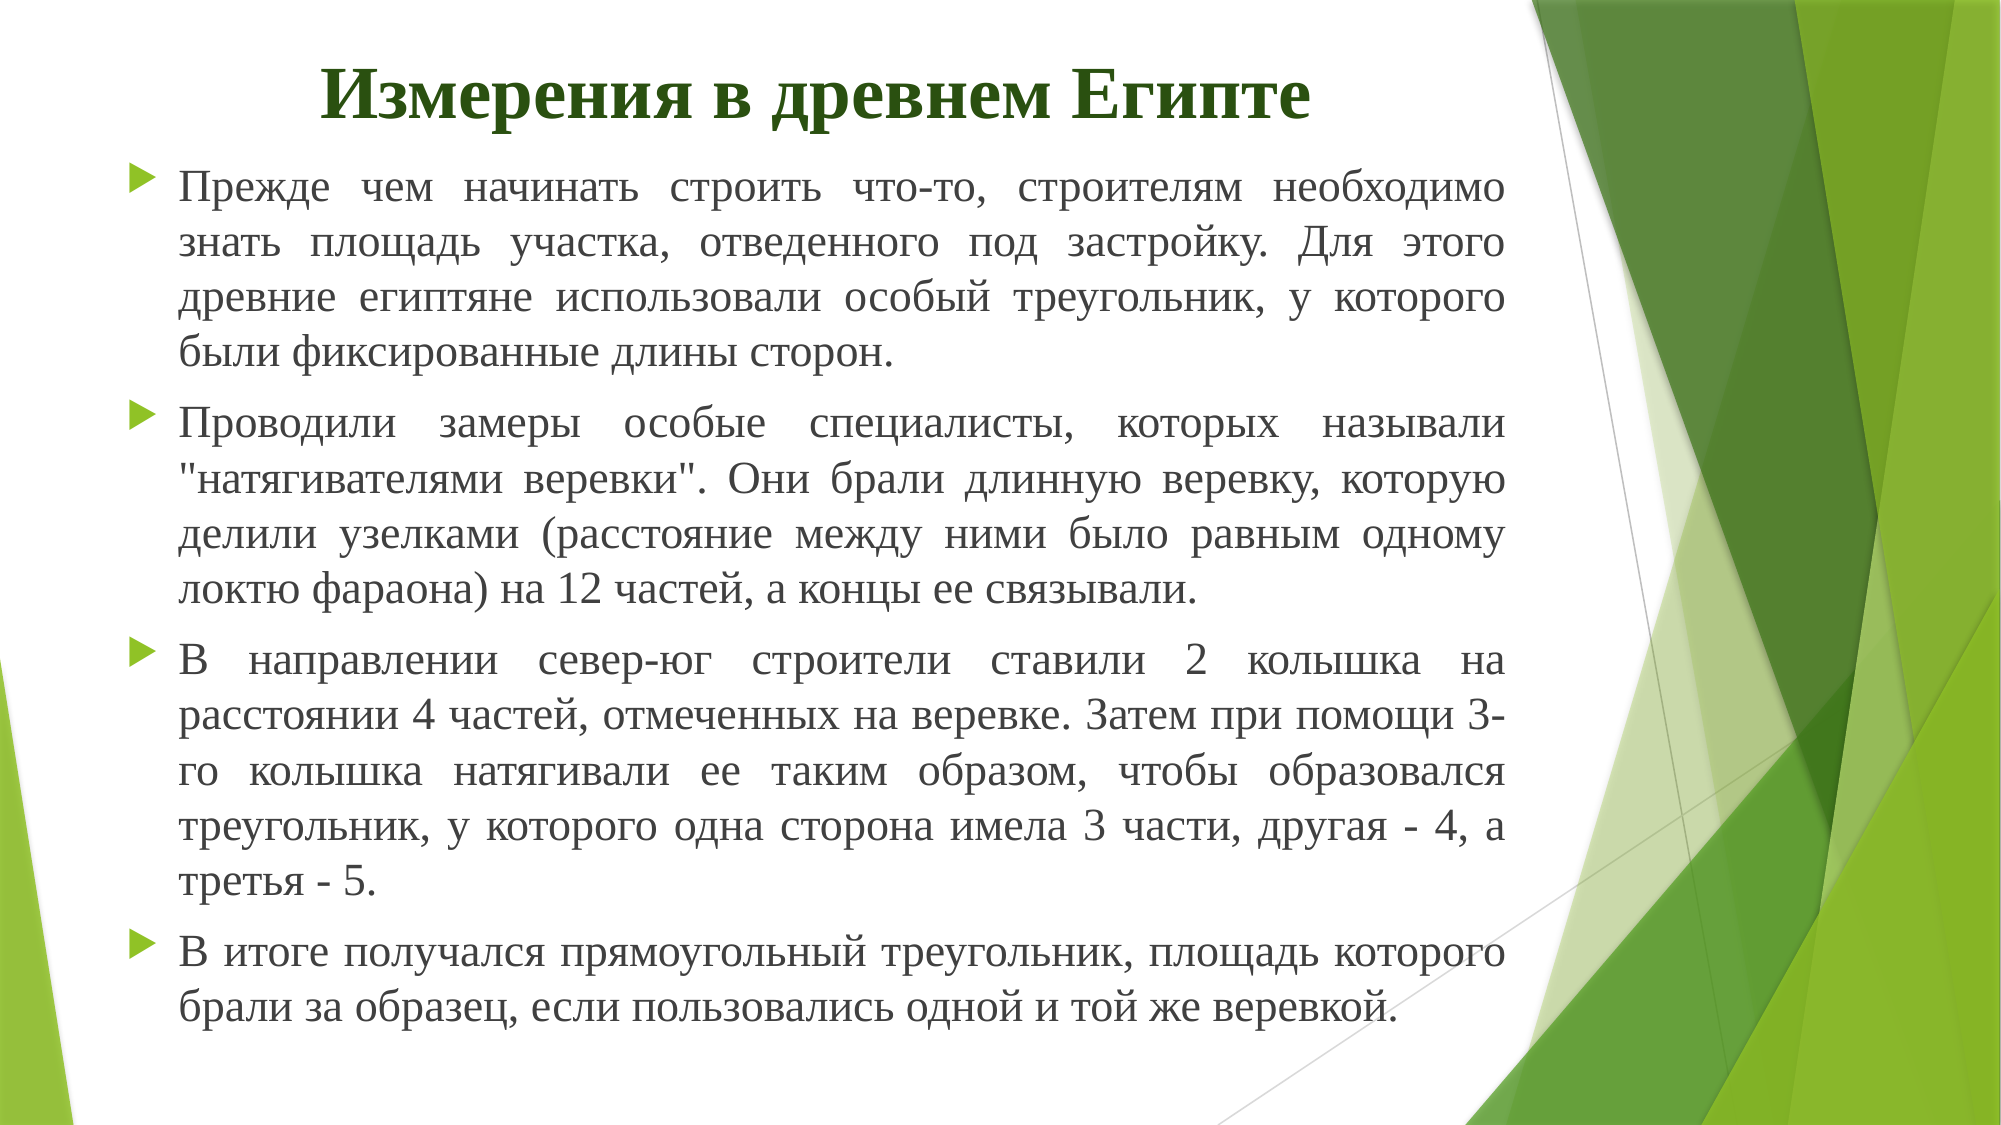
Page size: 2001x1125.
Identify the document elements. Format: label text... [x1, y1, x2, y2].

list Прежде чем начинать строить что-то, строителям необходимо знать площадь участка, отведенного под застройку. Для этого древние египтяне использовали особый треугольник, у которого были фиксированные длины сторон. Проводили замеры особые специалисты, которых называли "натягивателями веревки". Они брали длинную веревку, которую делили узелками (расстояние между ними было равным одному локтю фараона) на 12 частей, а концы ее связывали. В направлении север-юг строители ставили 2 колышка на расстоянии 4 частей, отмеченных на веревке. Затем при помощи 3-го колышка натягивали ее таким образом, чтобы образовался треугольник, у которого одна сторона имела 3 части, другая - 4, а третья - 5. В итоге получался прямоугольный треугольник, площадь которого брали за образец, если пользовались одной и той же веревкой. [111, 147, 1522, 1090]
title Измерения в древнем Египте [111, 35, 1522, 147]
